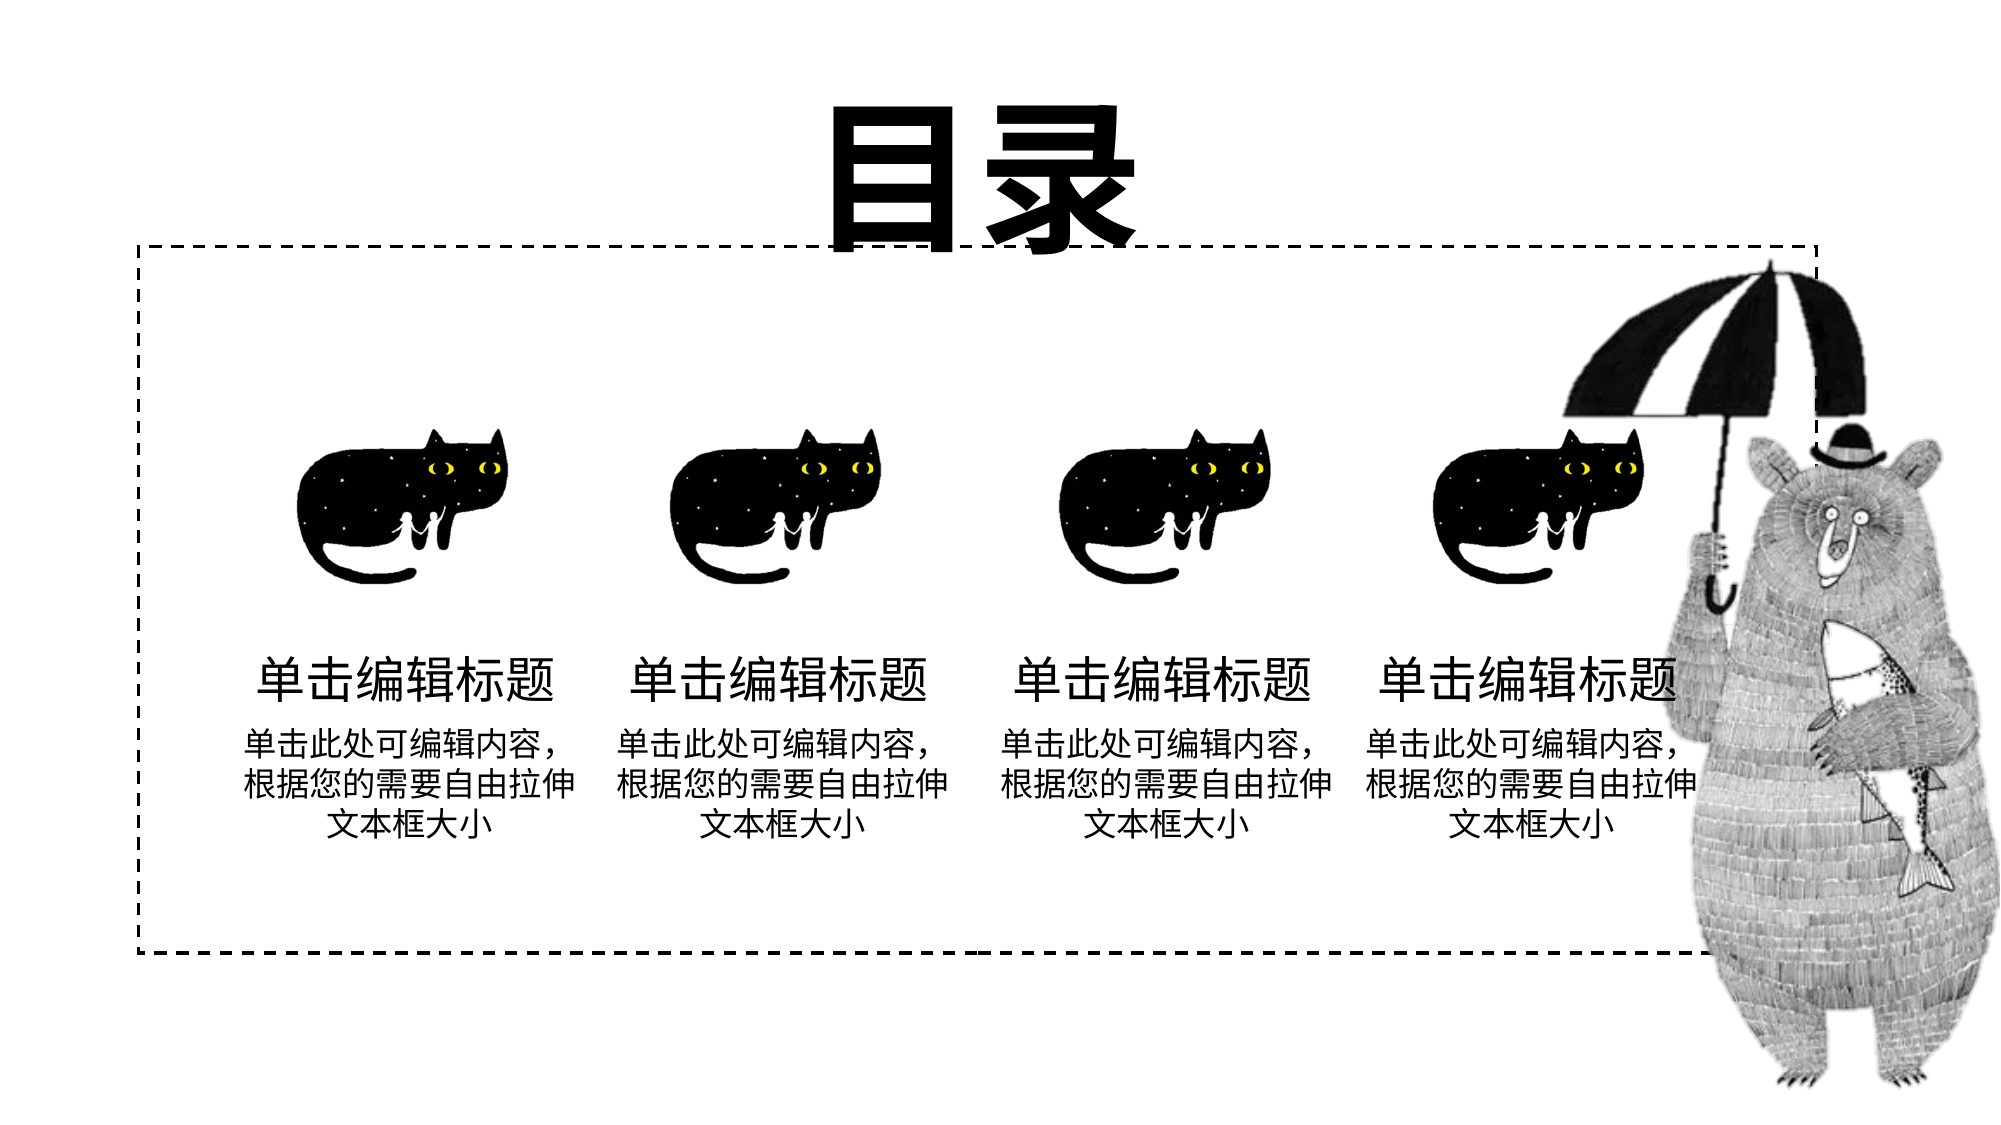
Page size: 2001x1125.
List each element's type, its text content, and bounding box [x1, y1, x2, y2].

picture [1404, 246, 2000, 1091]
picture [1030, 398, 1314, 599]
picture [268, 398, 551, 599]
text_box 单击编辑标题 [970, 648, 1336, 709]
text_box 单击此处可编辑内容，根据您的需要自由拉伸文本框大小 [1358, 723, 1553, 844]
text_box 目录 [365, 65, 1590, 281]
picture [641, 398, 924, 599]
text_box 单击编辑标题 [1336, 648, 1553, 709]
text_box 单击编辑标题 [213, 648, 586, 709]
text_box 单击此处可编辑内容，根据您的需要自由拉伸文本框大小 [993, 723, 1340, 844]
text_box 单击编辑标题 [586, 648, 970, 709]
text_box [137, 246, 1553, 954]
text_box 单击此处可编辑内容，根据您的需要自由拉伸文本框大小 [609, 723, 957, 844]
text_box 单击此处可编辑内容，根据您的需要自由拉伸文本框大小 [236, 723, 583, 844]
